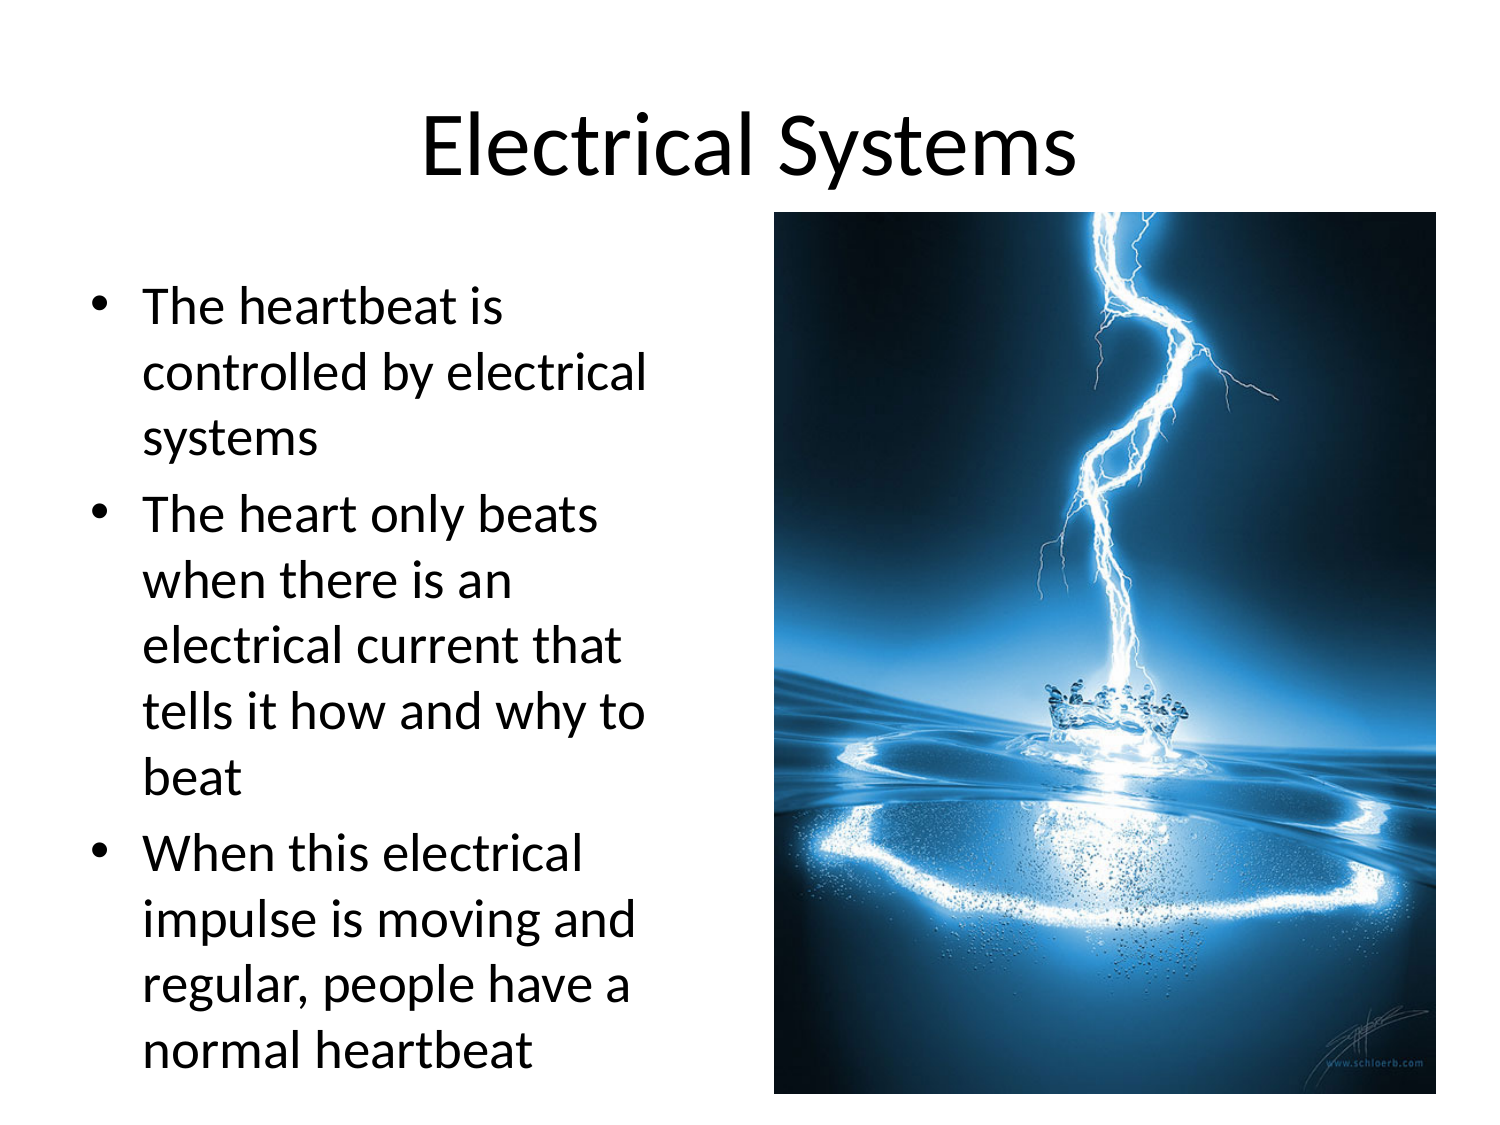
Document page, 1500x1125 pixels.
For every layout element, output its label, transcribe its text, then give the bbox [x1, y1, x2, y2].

title Electrical Systems [75, 45, 1425, 233]
list The heartbeat is controlled by electrical systems The heart only beats when there is an electrical current that tells it how and why to beat When this electrical impulse is moving and regular, people have a normal heartbeat [75, 262, 738, 1088]
picture [774, 212, 1437, 1094]
